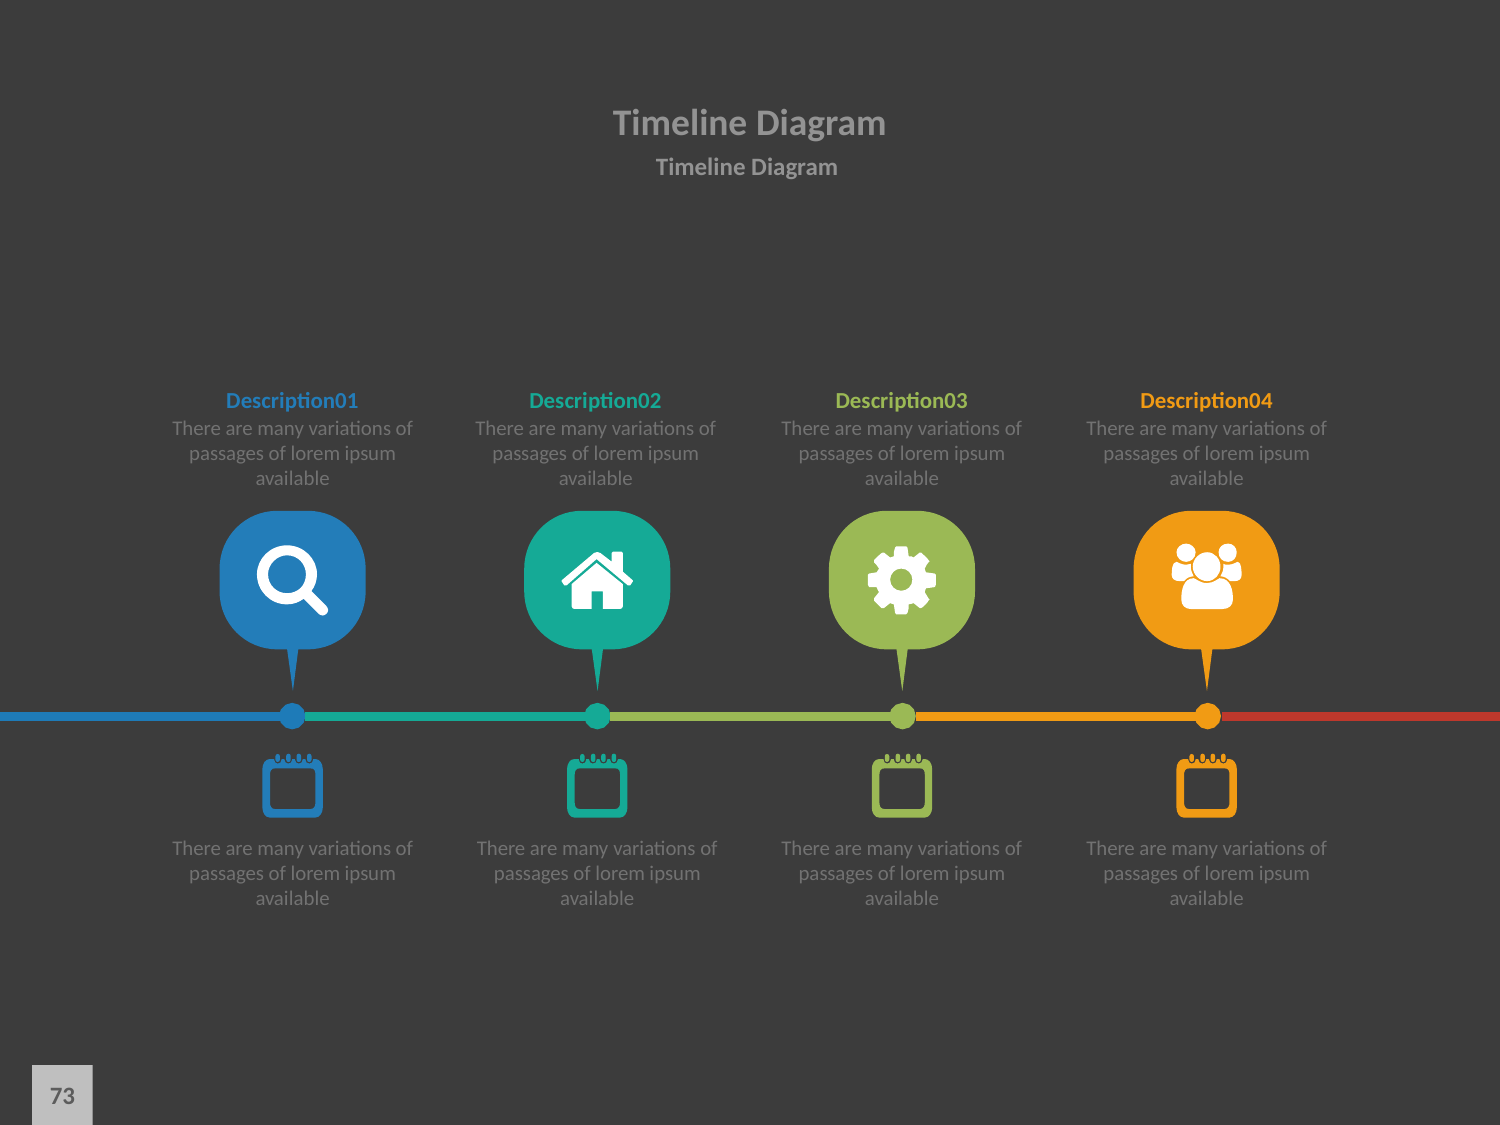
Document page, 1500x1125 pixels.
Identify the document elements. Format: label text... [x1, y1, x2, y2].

list Timeline Diagram [412, 149, 1088, 183]
text_box There are many variations of passages of lorem ipsum available [1080, 834, 1333, 910]
text_box [219, 510, 366, 692]
text_box There are many variations of passages of lorem ipsum available [775, 834, 1028, 910]
title Timeline Diagram [287, 91, 1213, 150]
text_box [166, 385, 419, 491]
text_box [1133, 510, 1280, 692]
text_box [828, 510, 976, 692]
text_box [469, 385, 722, 491]
text_box [256, 545, 329, 616]
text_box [1080, 385, 1333, 491]
text_box [561, 551, 633, 609]
text_box [1171, 543, 1242, 610]
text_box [871, 753, 933, 818]
text_box There are many variations of passages of lorem ipsum available [166, 834, 419, 910]
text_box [775, 385, 1029, 491]
text_box [524, 510, 671, 692]
text_box There are many variations of passages of lorem ipsum available [471, 834, 724, 910]
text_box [262, 753, 324, 818]
text_box [867, 546, 936, 615]
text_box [1176, 753, 1238, 818]
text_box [566, 753, 628, 818]
